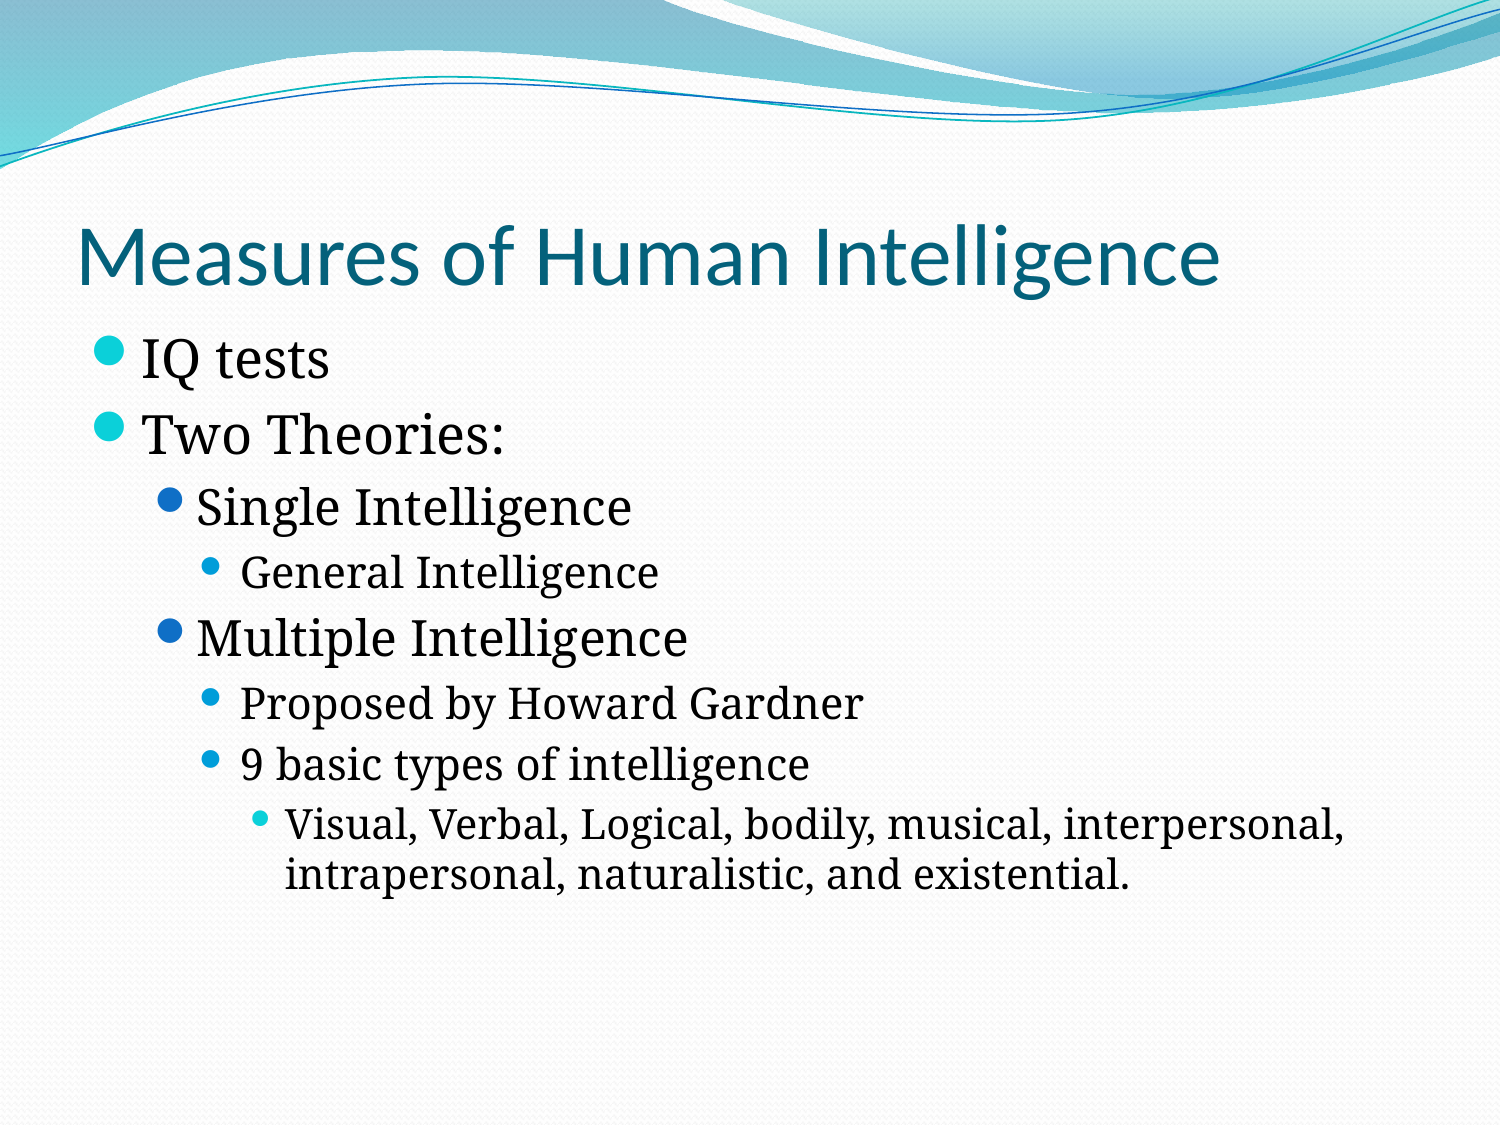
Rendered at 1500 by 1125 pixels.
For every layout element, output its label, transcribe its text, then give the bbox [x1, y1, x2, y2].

list IQ tests Two Theories: Single Intelligence General Intelligence Multiple Intelligence Proposed by Howard Gardner 9 basic types of intelligence Visual, Verbal, Logical, bodily, musical, interpersonal, intrapersonal, naturalistic, and existential. [75, 317, 1425, 1038]
title Measures of Human Intelligence [75, 115, 1425, 303]
